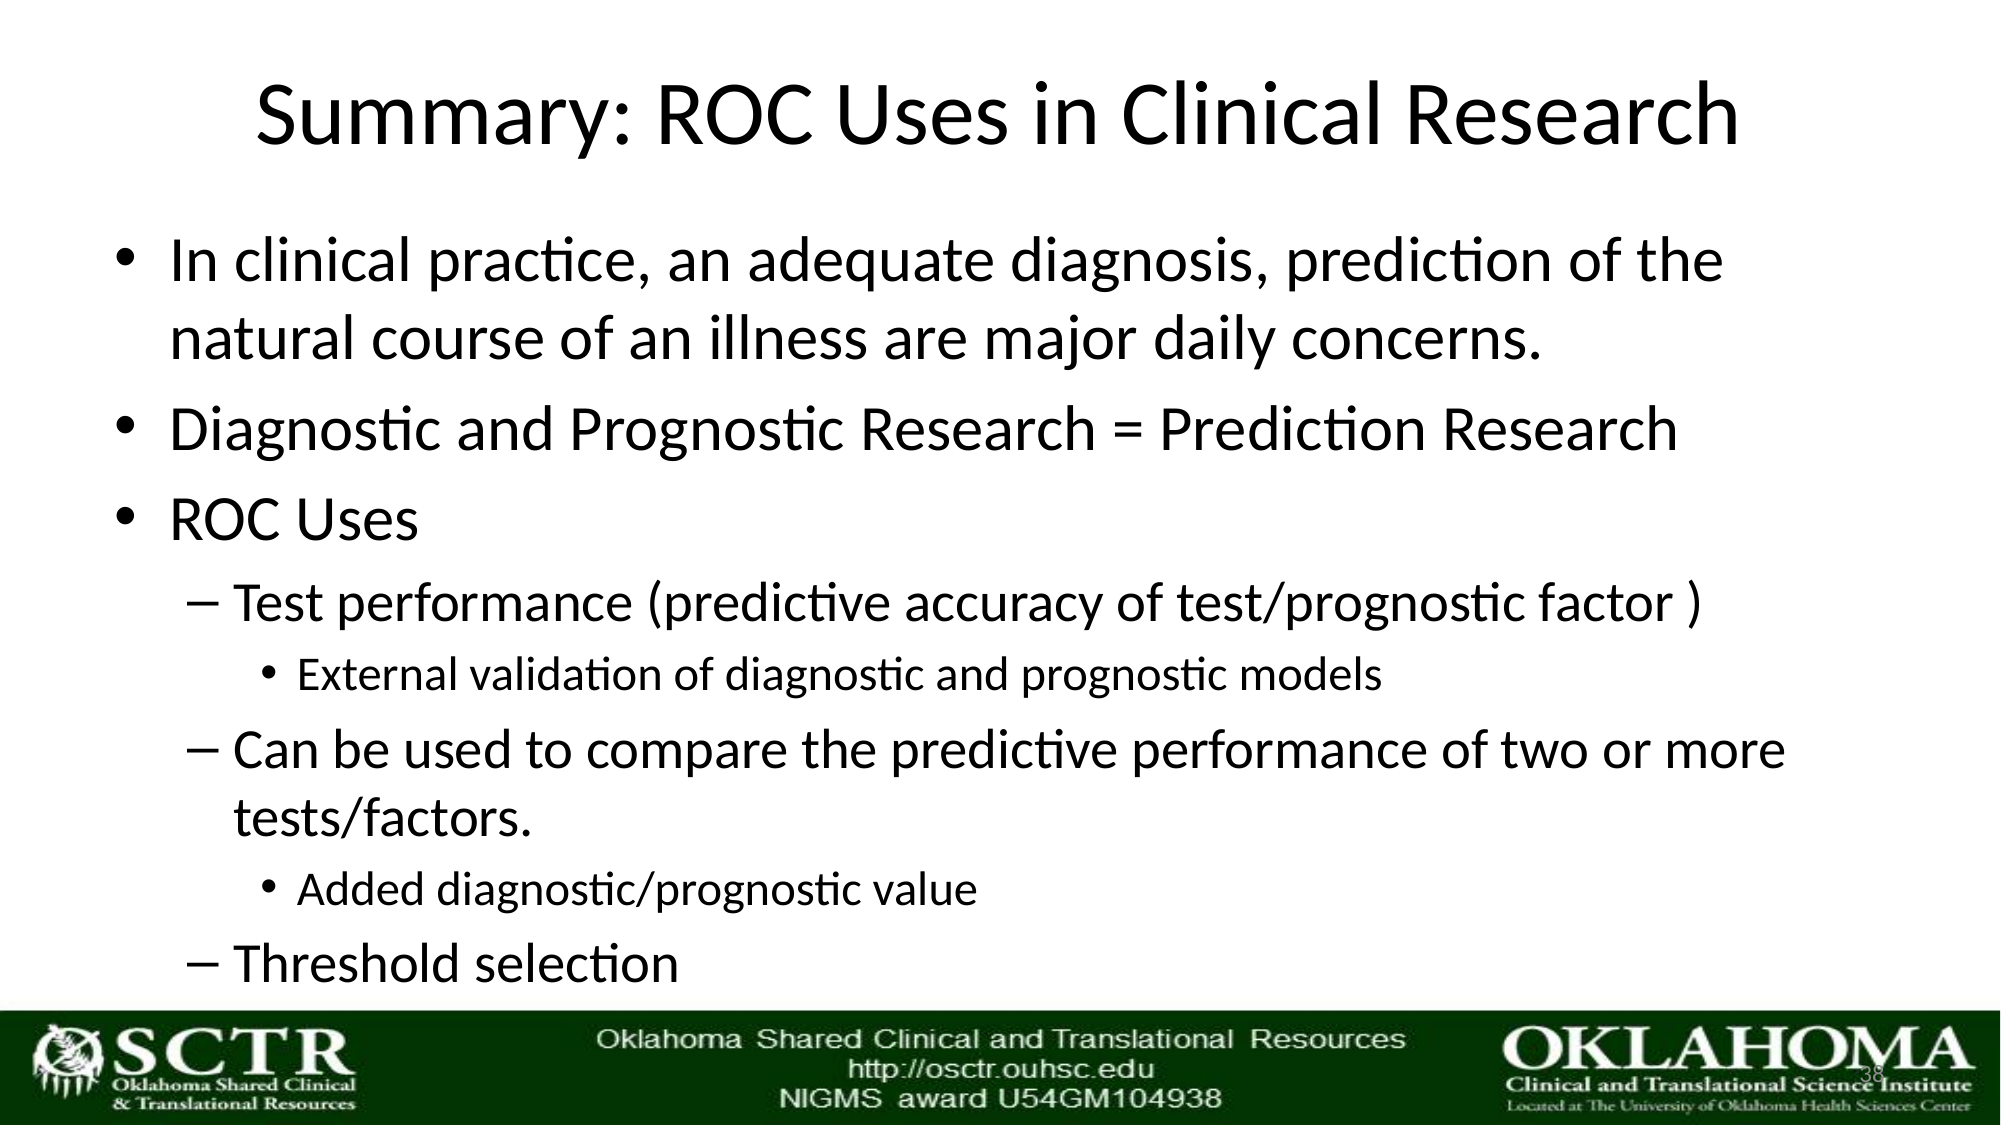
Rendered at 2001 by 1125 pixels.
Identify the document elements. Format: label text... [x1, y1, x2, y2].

slide_number 38 [1433, 1042, 1900, 1103]
title Summary: ROC Uses in Clinical Research [99, 45, 1900, 172]
list In clinical practice, an adequate diagnosis, prediction of the natural course of an illness are major daily concerns. Diagnostic and Prognostic Research = Prediction Research ROC Uses Test performance (predictive accuracy of test/prognostic factor ) External validation of diagnostic and prognostic models Can be used to compare the predictive performance of two or more tests/factors. Added diagnostic/prognostic value Threshold selection [99, 209, 1900, 1005]
picture [0, 0, 2001, 1125]
